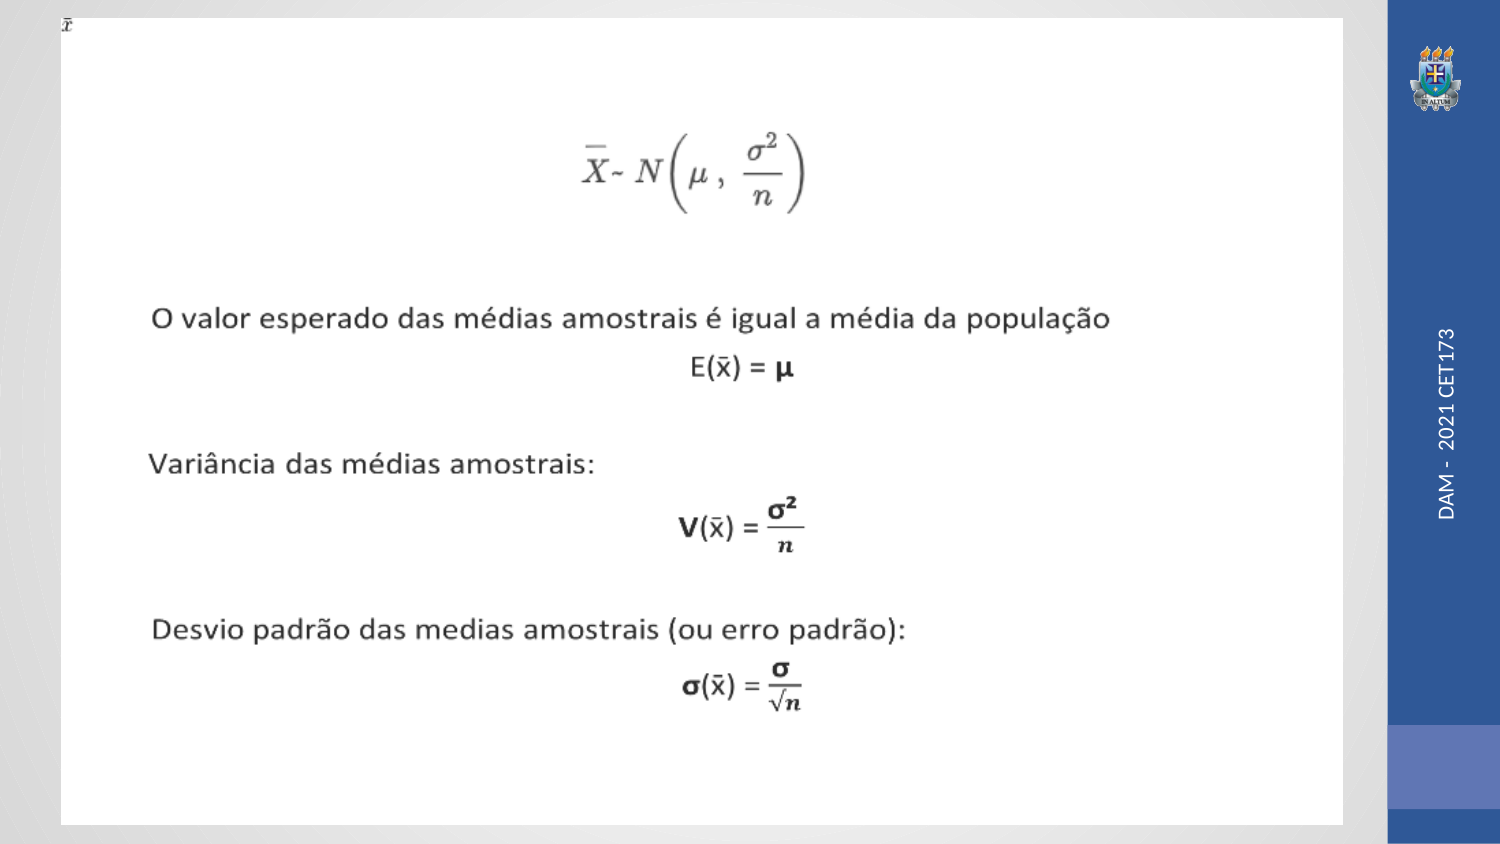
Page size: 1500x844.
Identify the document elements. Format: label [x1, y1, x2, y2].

picture [1410, 46, 1461, 111]
picture [61, 18, 1343, 826]
